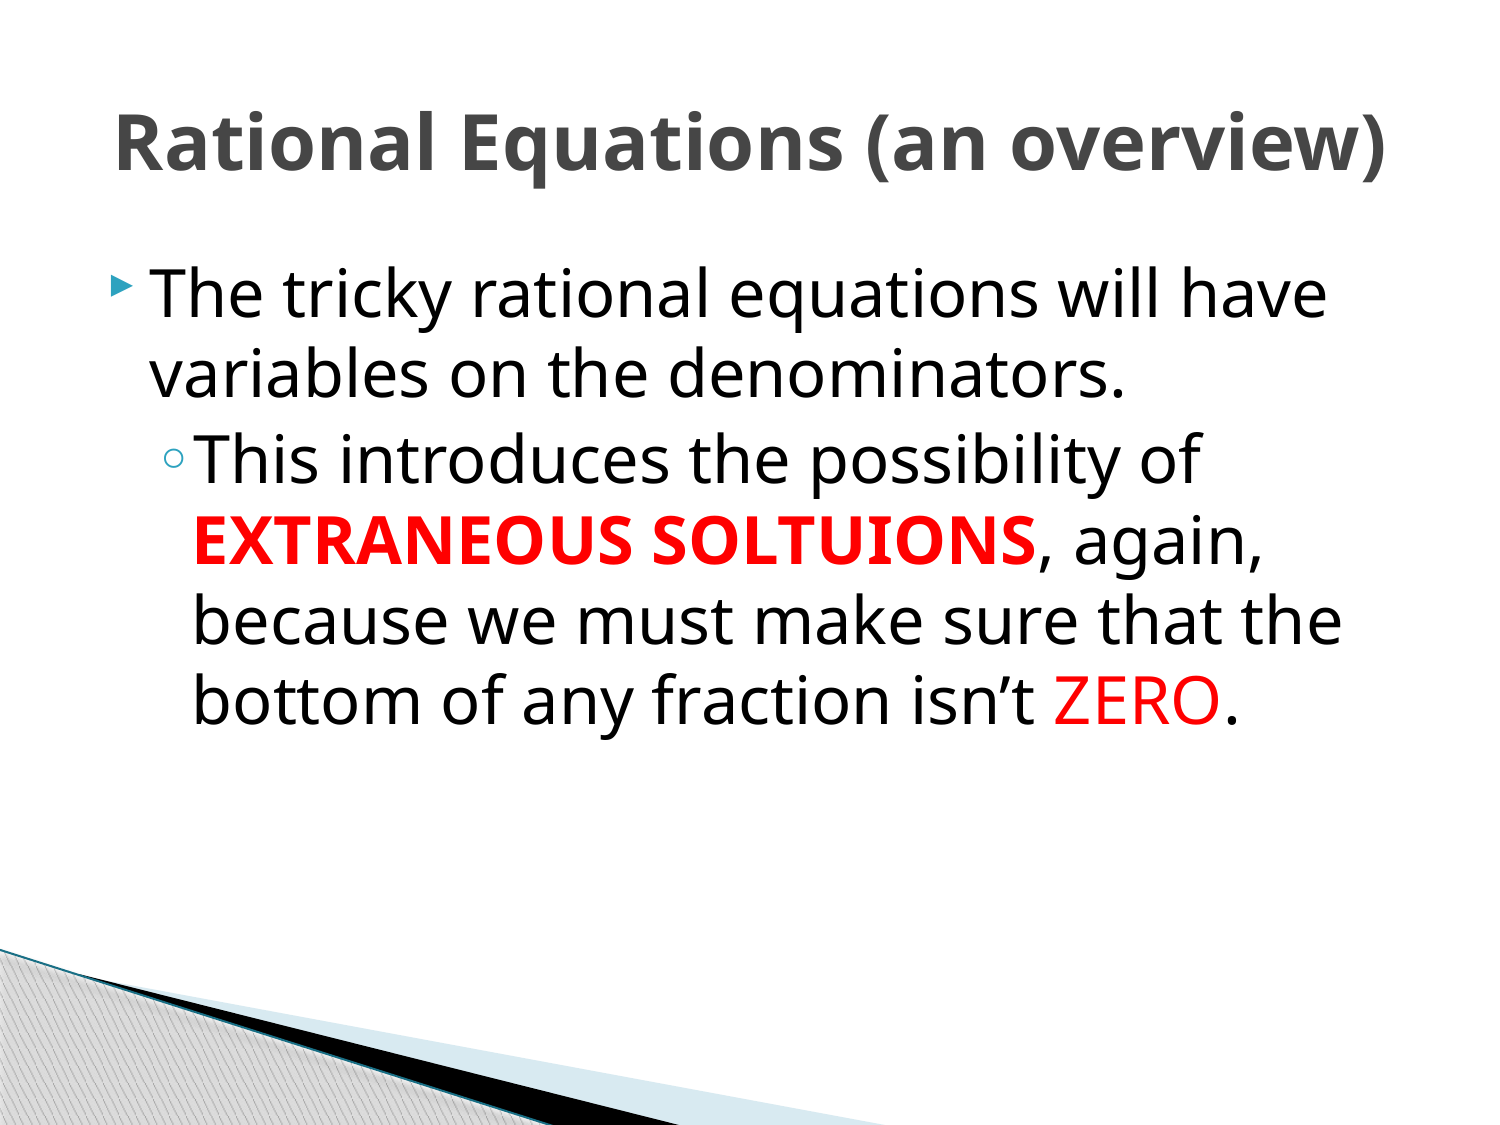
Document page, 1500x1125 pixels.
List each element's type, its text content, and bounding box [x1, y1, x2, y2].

title Rational Equations (an overview) [75, 45, 1425, 233]
list The tricky rational equations will have variables on the denominators. This introduces the possibility of EXTRANEOUS SOLTUIONS, again, because we must make sure that the bottom of any fraction isn’t ZERO. [75, 243, 1425, 986]
